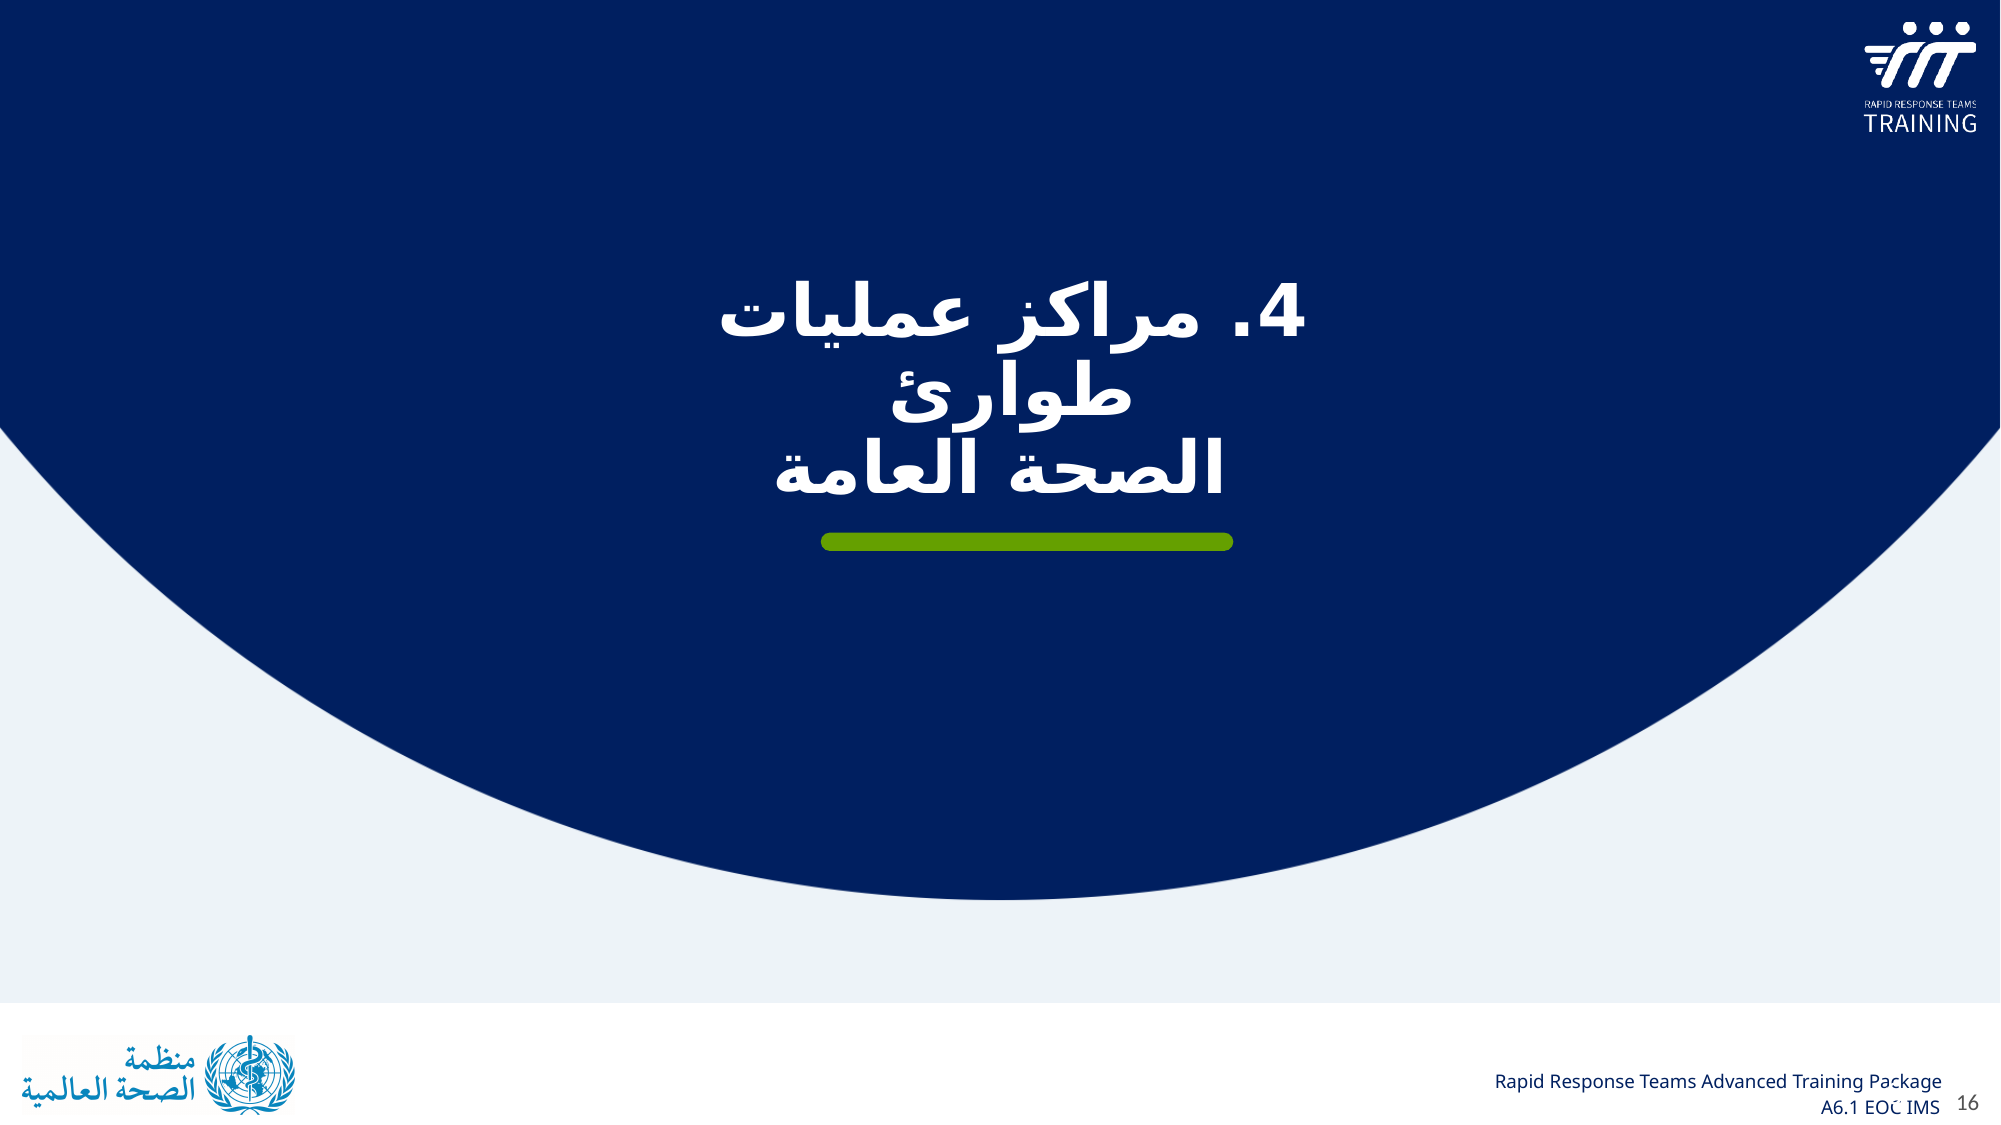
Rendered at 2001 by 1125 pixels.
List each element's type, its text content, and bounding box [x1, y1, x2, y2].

picture [0, 0, 2001, 1003]
picture [252, 1050, 258, 1059]
list 4. مراكز عمليات طوارئ الصحة العامة [446, 237, 1554, 546]
picture [22, 1035, 295, 1115]
slide_number 16 [1882, 1037, 1930, 1092]
